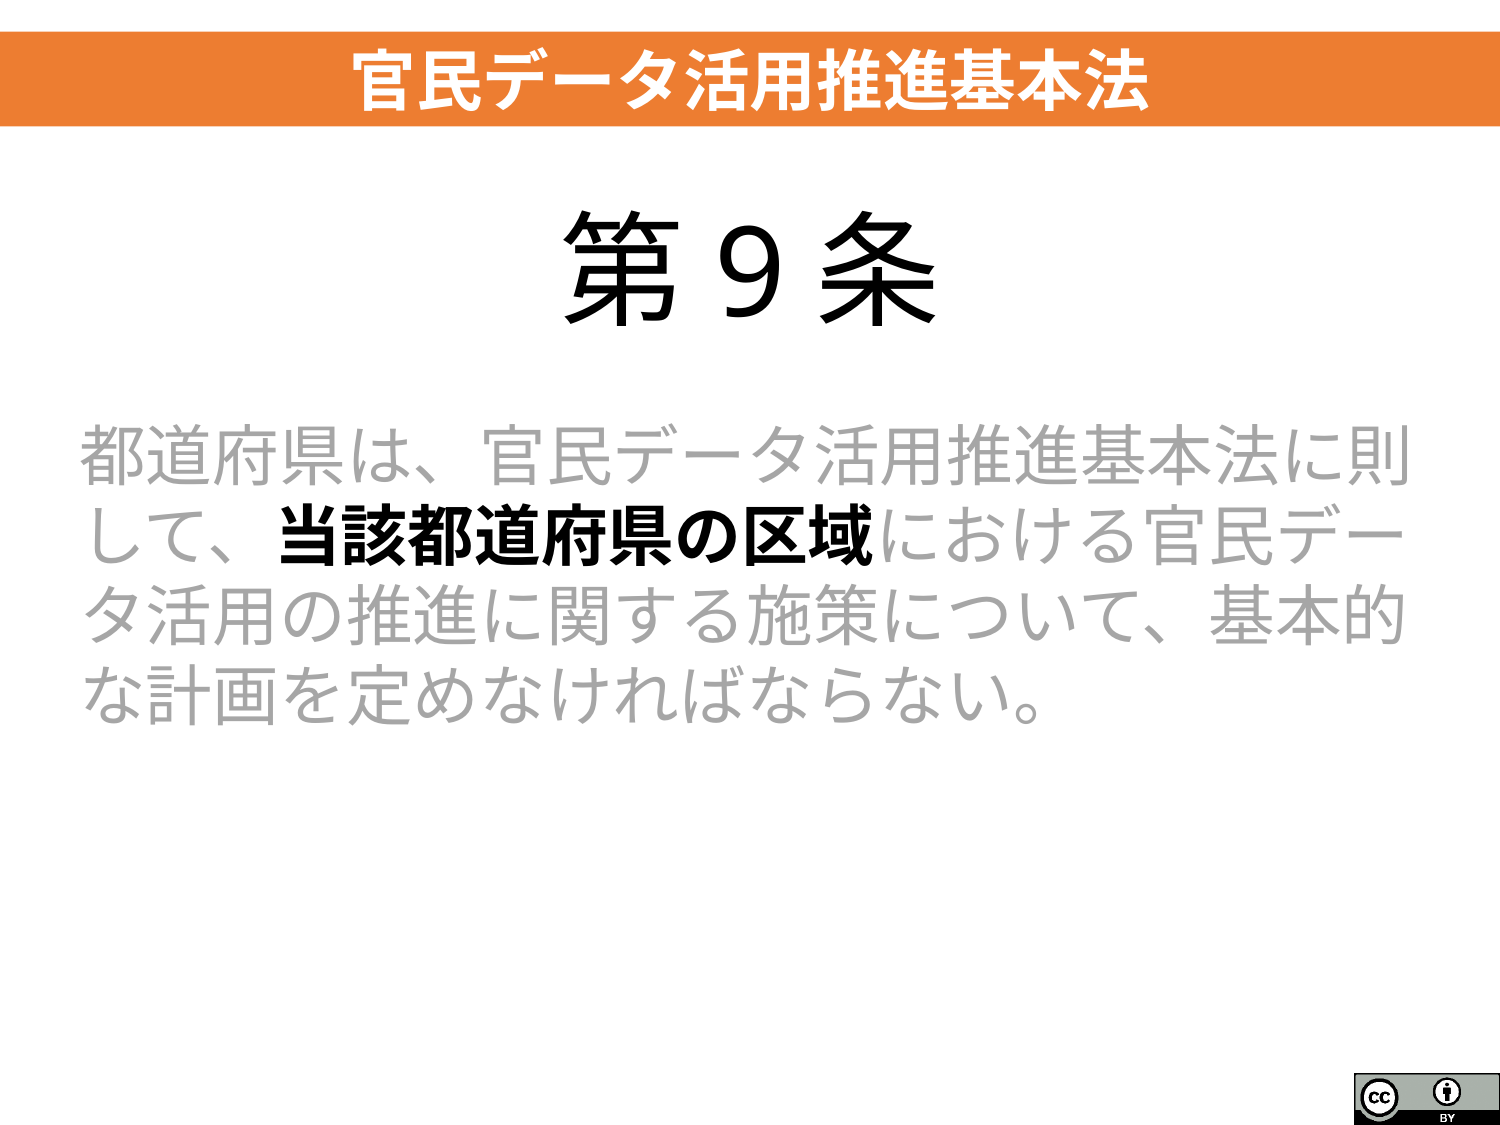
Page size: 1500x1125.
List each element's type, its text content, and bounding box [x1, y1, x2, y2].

picture [1354, 1073, 1500, 1125]
text_box 都道府県は、官民データ活用推進基本法に則して、当該都道府県の区域における官民データ活用の推進に関する施策について、基本的な計画を定めなければならない。 [64, 406, 1436, 742]
text_box 官民データ活用推進基本法 [0, 30, 1500, 128]
text_box 第9条 [129, 183, 1370, 349]
